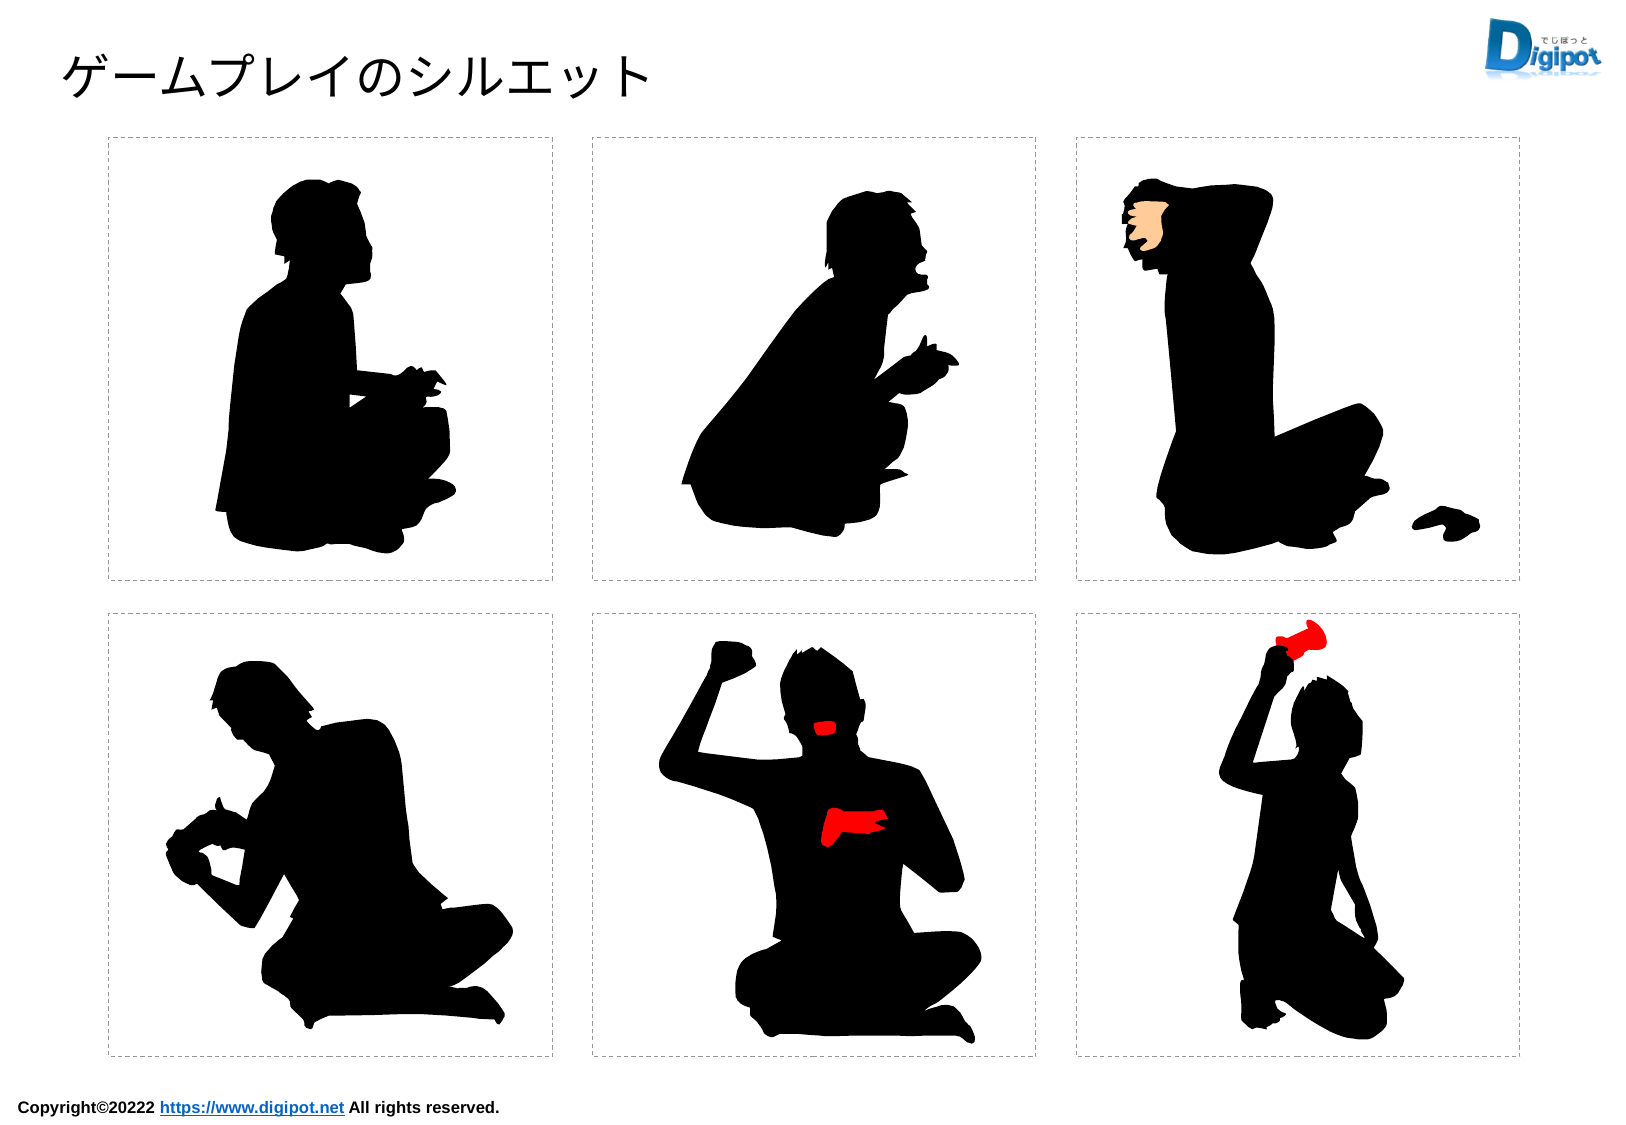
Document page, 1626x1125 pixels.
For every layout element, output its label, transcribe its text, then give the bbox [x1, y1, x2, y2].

text_box [681, 190, 959, 537]
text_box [1121, 178, 1481, 555]
text_box ゲームプレイのシルエット [45, 38, 682, 113]
text_box [215, 179, 456, 554]
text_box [1218, 619, 1405, 1040]
picture [1485, 18, 1602, 82]
text_box [165, 661, 513, 1030]
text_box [659, 641, 982, 1044]
